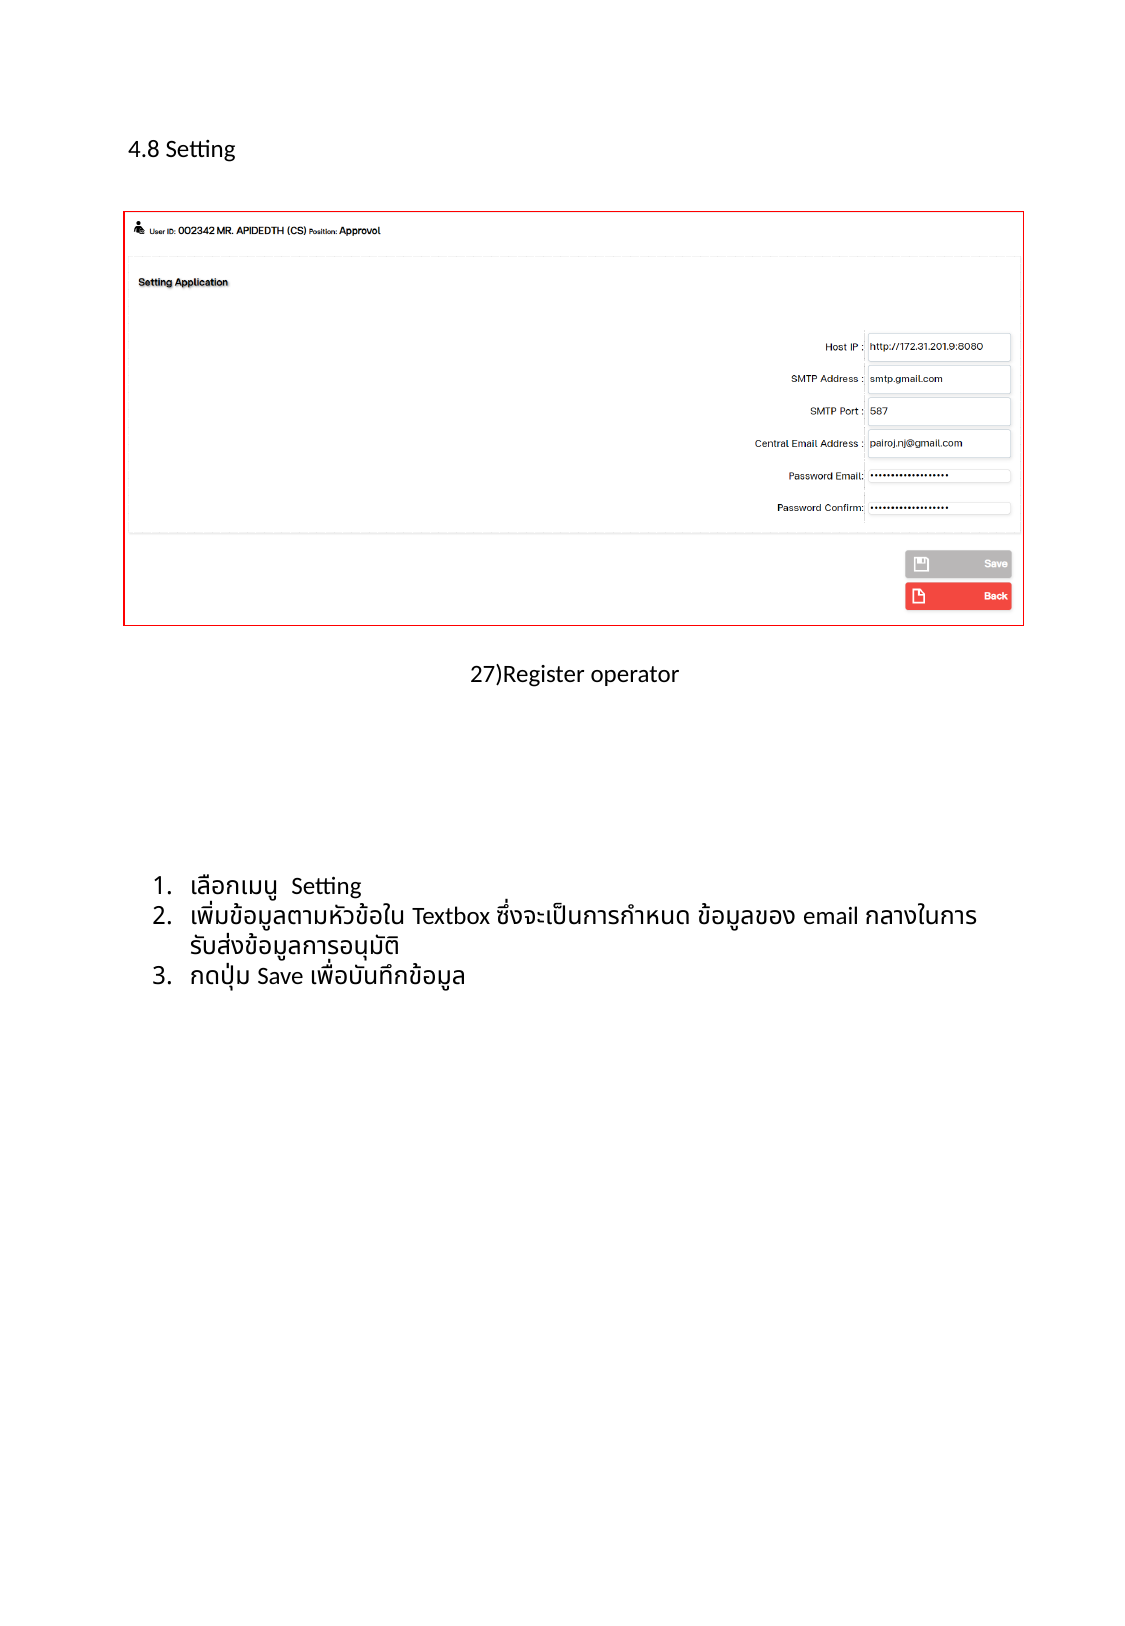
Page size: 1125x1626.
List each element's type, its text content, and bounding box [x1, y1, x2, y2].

text_box 4.8 Setting [113, 125, 251, 170]
text_box 27)Register operator [137, 650, 1013, 695]
picture [124, 212, 1023, 626]
text_box เลือกเมนู Setting เพิ่มข้อมูลตามหัวข้อใน Textbox ซึ่งจะเป็นการกำหนด ข้อมูลของ email กลางในการรับส่งข้อมูลการอนุมัติ กดปุ่ม Save เพื่อบันทึกข้อมูล [137, 862, 1013, 997]
